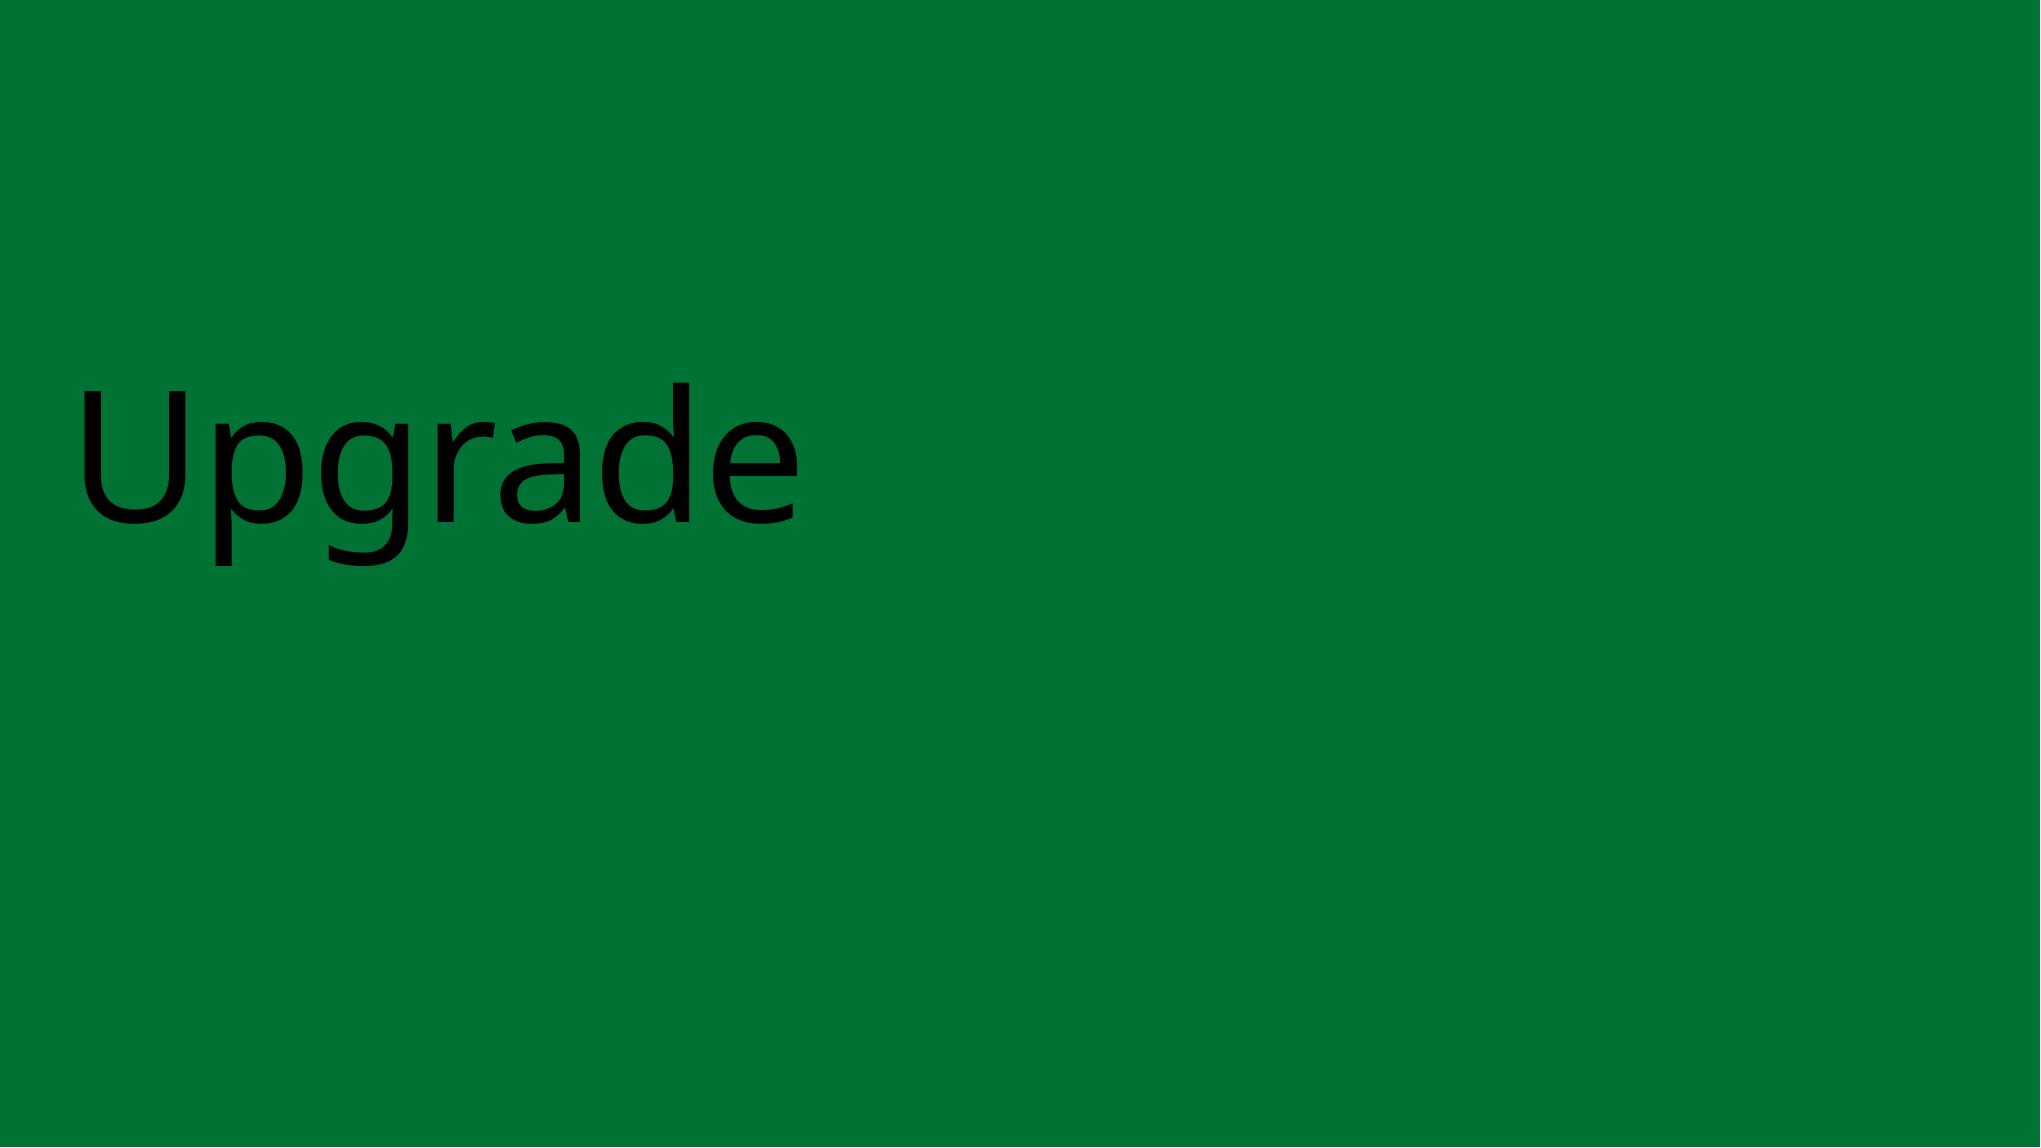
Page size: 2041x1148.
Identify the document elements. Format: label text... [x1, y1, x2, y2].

title Upgrade [45, 348, 1996, 650]
